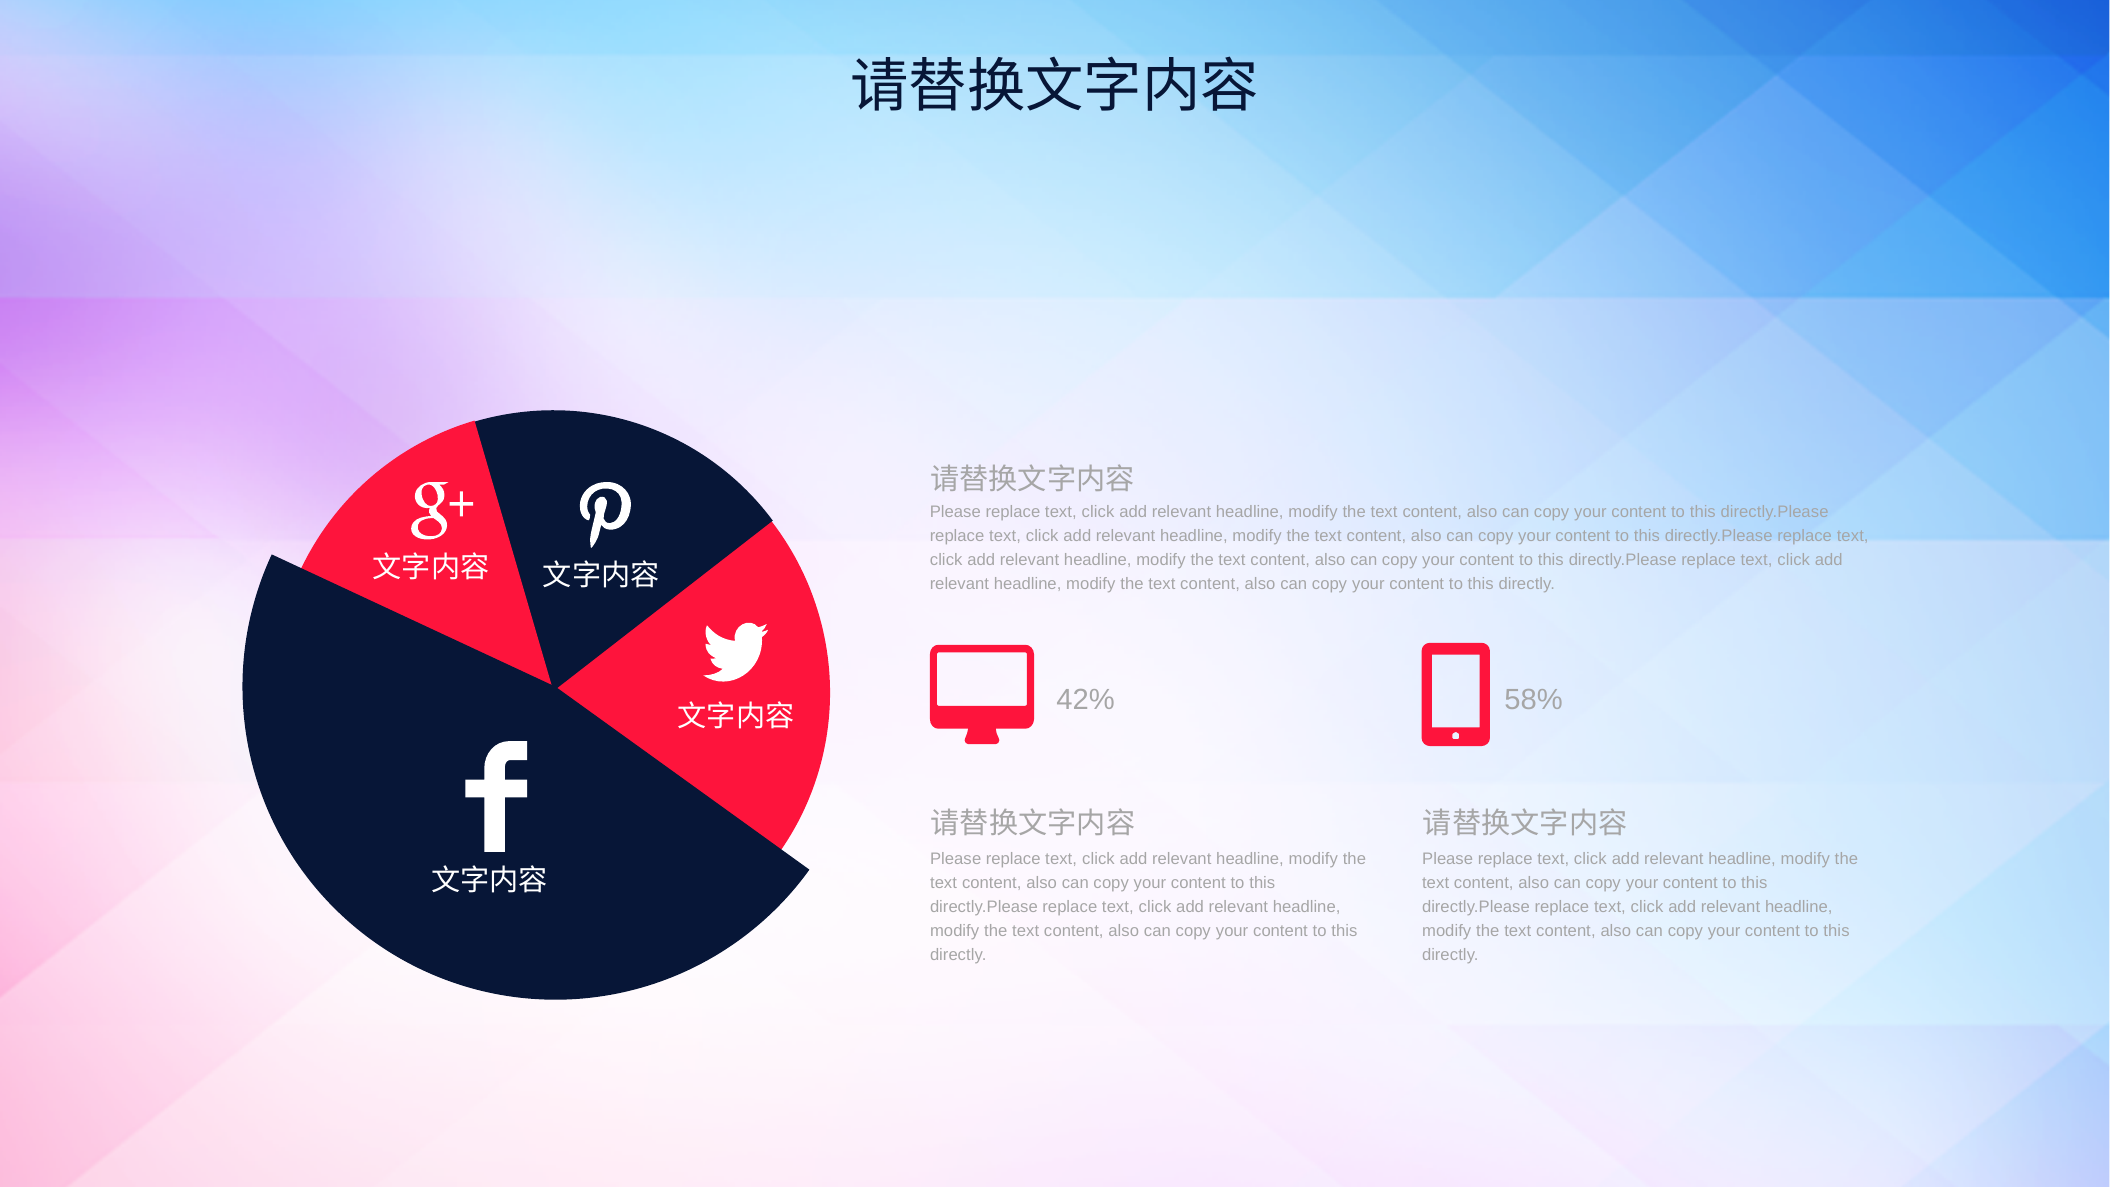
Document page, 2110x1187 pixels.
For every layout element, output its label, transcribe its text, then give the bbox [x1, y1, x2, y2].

text_box 请替换文字内容 [930, 797, 1136, 840]
text_box 请替换文字内容 [1422, 797, 1628, 840]
text_box 请替换文字内容 [929, 453, 1179, 496]
text_box 58% [1504, 673, 1564, 716]
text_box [242, 373, 869, 1000]
text_box 42% [1056, 673, 1116, 716]
text_box Please replace text, click add relevant headline, modify the text content, also can copy your content to this directly.Please replace text, click add relevant headline, modify the text content, also can copy your content to this directly.Please replace text, click add relevant headline, modify the text content, also can copy your content to this directly.Please replace text, click add relevant headline, modify the text content, also can copy your content to this directly. [929, 496, 1876, 593]
text_box Please replace text, click add relevant headline, modify the text content, also can copy your content to this directly.Please replace text, click add relevant headline, modify the text content, also can copy your content to this directly. [1422, 844, 1876, 964]
text_box 请替换文字内容 [795, 26, 1314, 125]
text_box [929, 644, 1035, 745]
text_box Please replace text, click add relevant headline, modify the text content, also can copy your content to this directly.Please replace text, click add relevant headline, modify the text content, also can copy your content to this directly. [929, 844, 1375, 964]
picture [0, 0, 2110, 1187]
text_box [1421, 642, 1490, 747]
